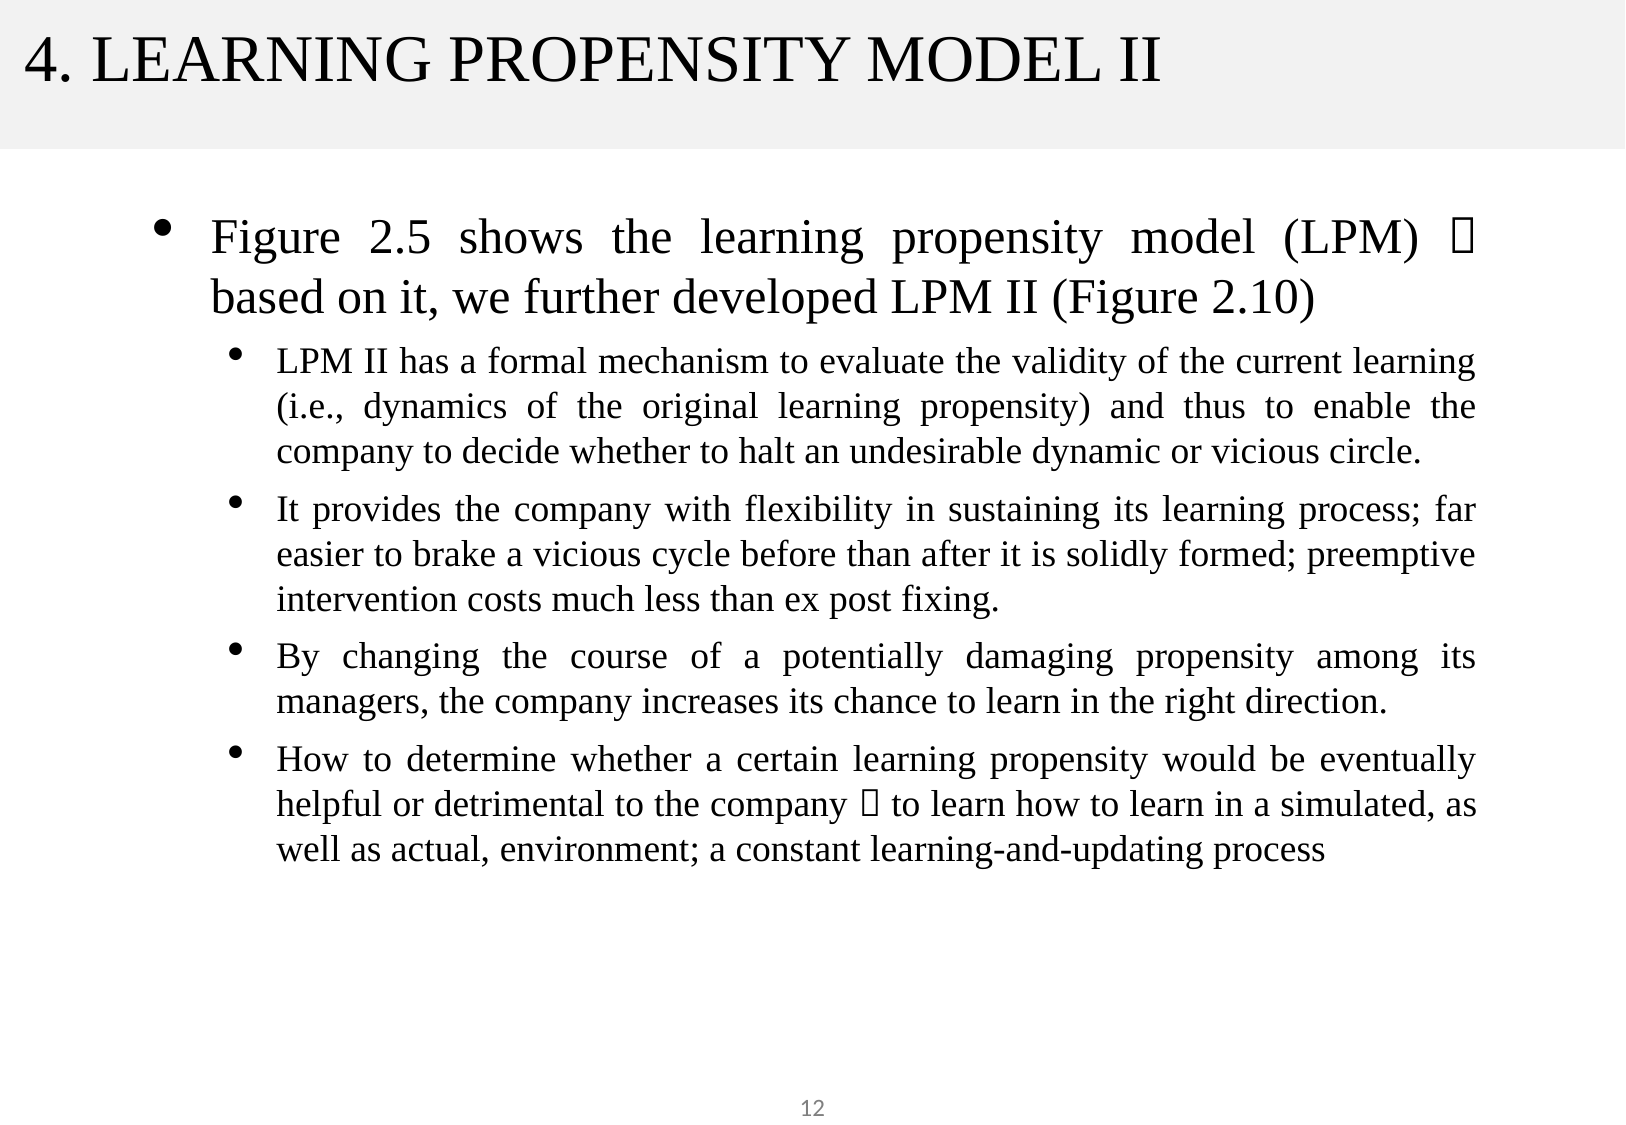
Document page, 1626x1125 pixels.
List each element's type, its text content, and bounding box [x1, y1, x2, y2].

title 4. LEARNING PROPENSITY MODEL II [9, 7, 1445, 157]
list Figure 2.5 shows the learning propensity model (LPM)  based on it, we further developed LPM II (Figure 2.10) LPM II has a formal mechanism to evaluate the validity of the current learning (i.e., dynamics of the original learning propensity) and thus to enable the company to decide whether to halt an undesirable dynamic or vicious circle. It provides the company with flexibility in sustaining its learning process; far easier to brake a vicious cycle before than after it is solidly formed; preemptive intervention costs much less than ex post fixing. By changing the course of a potentially damaging propensity among its managers, the company increases its chance to learn in the right direction. How to determine whether a certain learning propensity would be eventually helpful or detrimental to the company  to learn how to learn in a simulated, as well as actual, environment; a constant learning-and-updating process [139, 196, 1493, 872]
